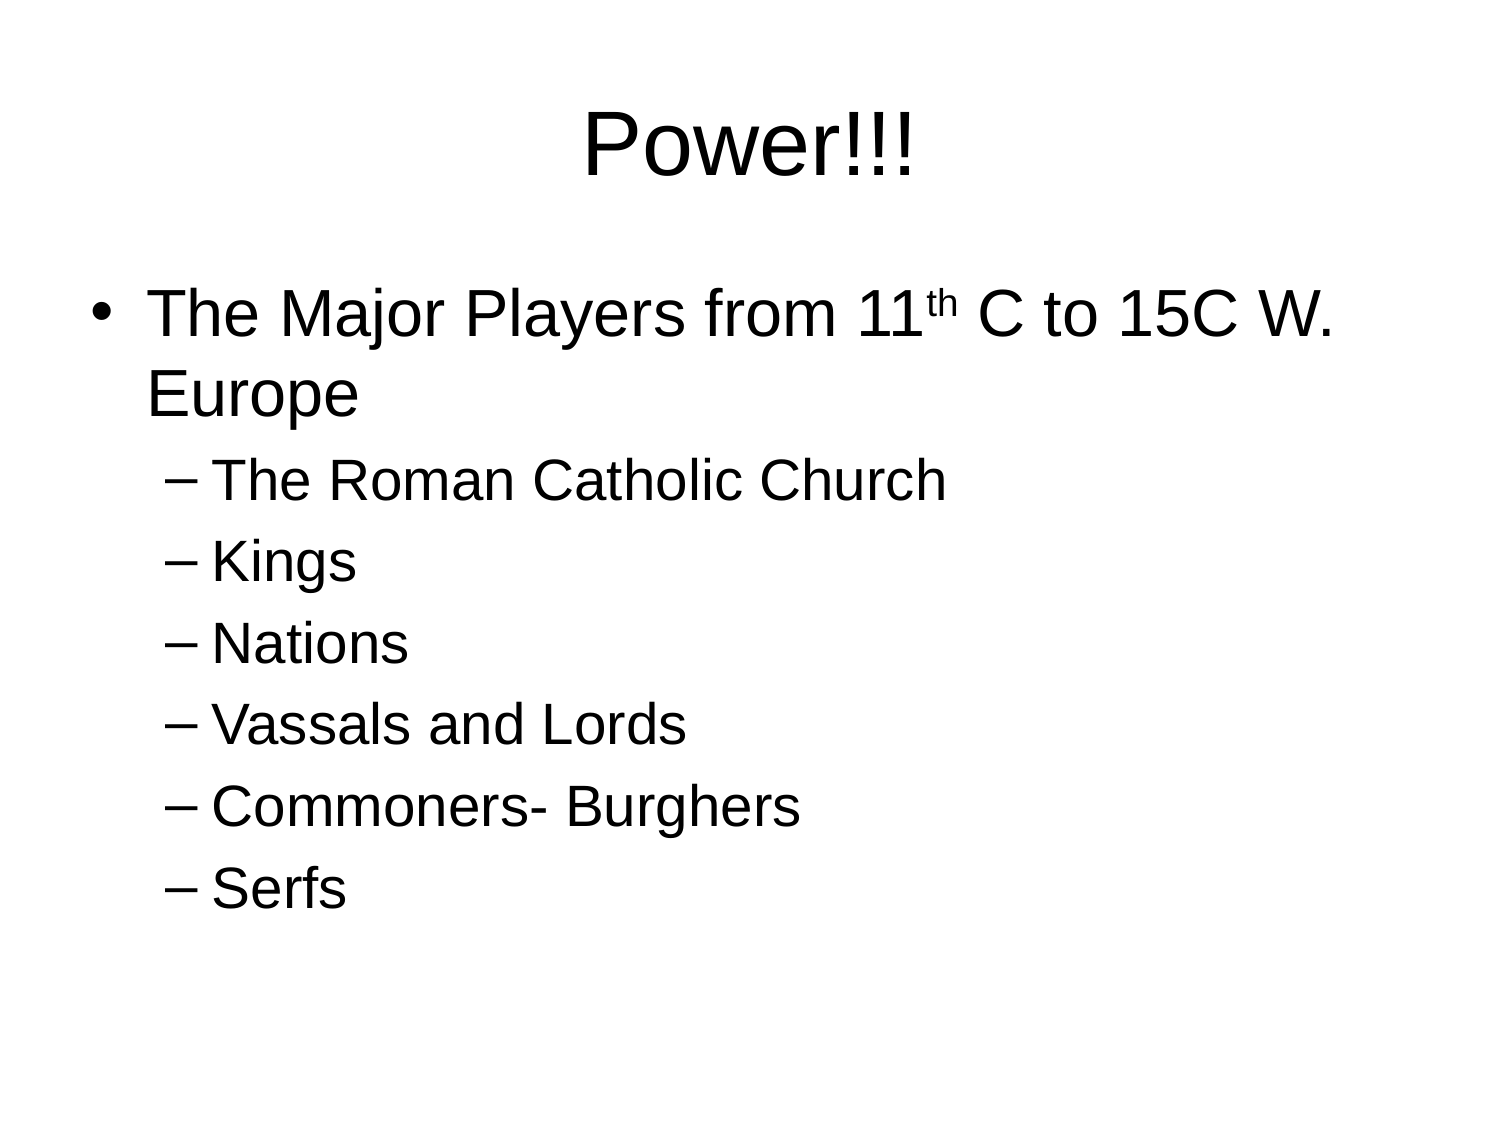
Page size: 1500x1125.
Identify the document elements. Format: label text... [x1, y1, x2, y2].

title Power!!! [75, 45, 1425, 233]
list The Major Players from 11th C to 15C W. Europe The Roman Catholic Church Kings Nations Vassals and Lords Commoners- Burghers Serfs [75, 262, 1425, 1005]
